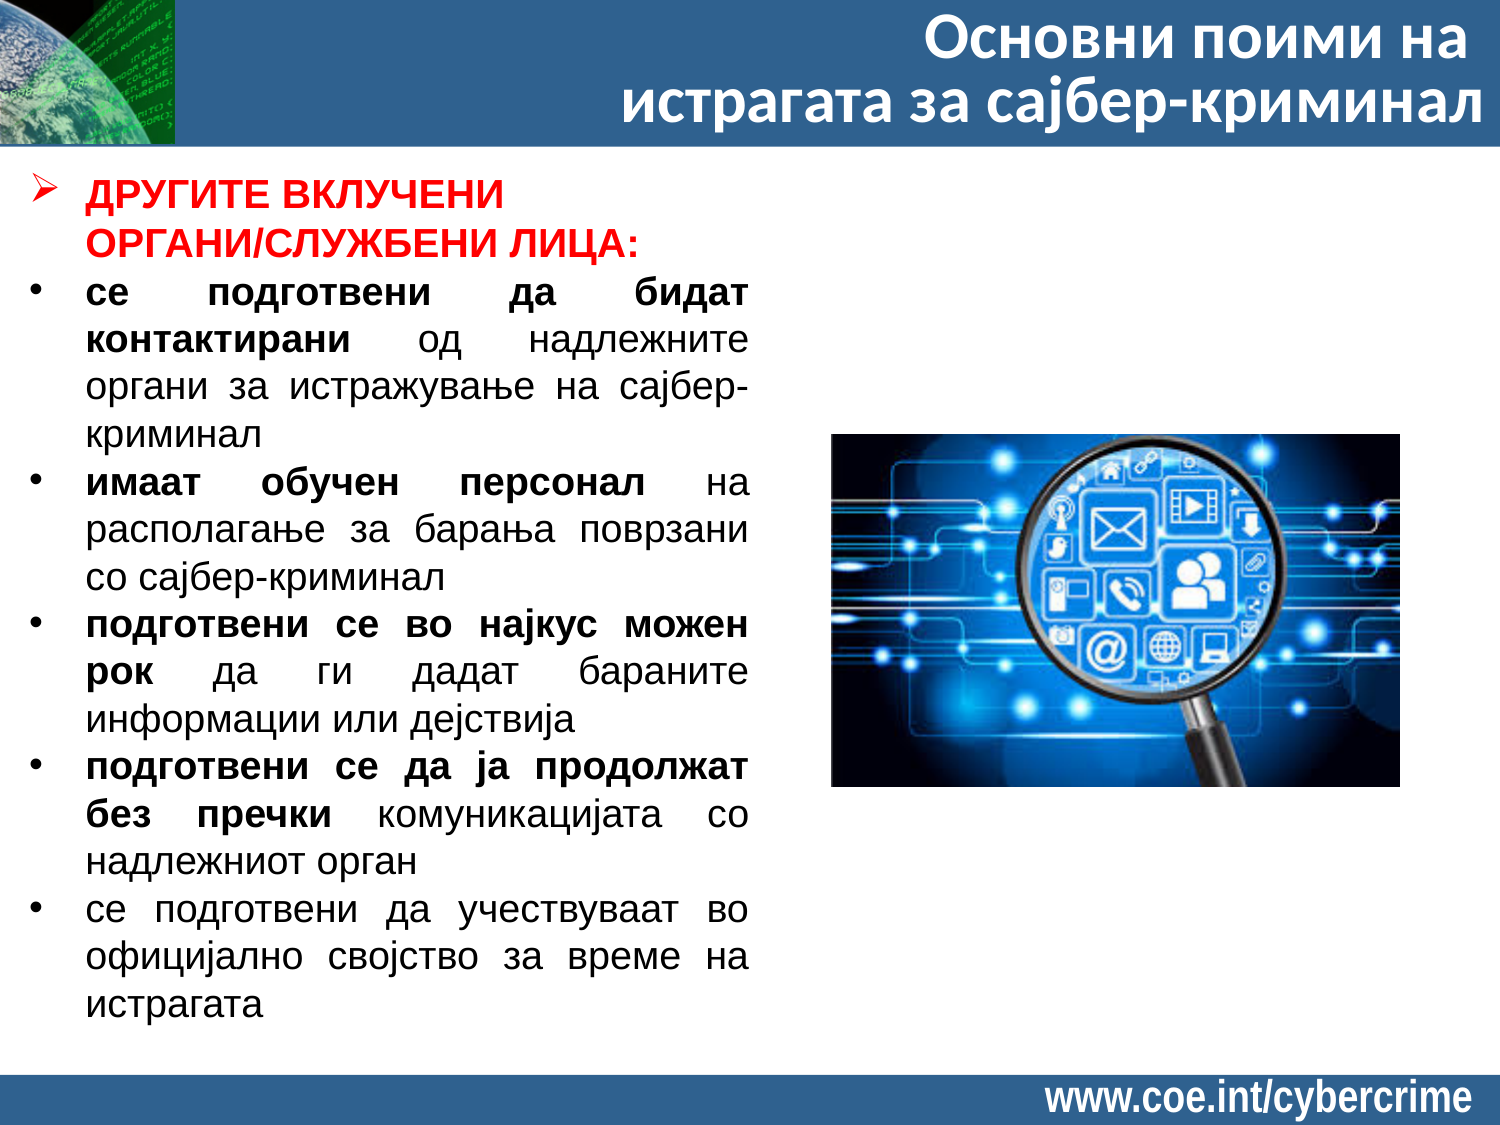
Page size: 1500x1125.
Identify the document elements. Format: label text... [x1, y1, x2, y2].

text_box Основни поими на истрагата за сајбер-криминал [177, 0, 1500, 149]
text_box [0, 1073, 1030, 1125]
picture [0, 0, 175, 144]
text_box ДРУГИТЕ ВКЛУЧЕНИ ОРГАНИ/СЛУЖБЕНИ ЛИЦА: се подготвени да бидат контактирани од надлежните органи за истражување на сајбер-криминал имаат обучен персонал на располагање за барања поврзани со сајбер-криминал подготвени се во најкус можен рок да ги дадат бараните информации или дејствија подготвени се да ја продолжат без пречки комуникацијата со надлежниот орган се подготвени да учествуваат во официјално својство за време на истрагата [14, 160, 765, 1033]
text_box www.coe.int/cybercrime [1030, 1059, 1500, 1125]
picture [831, 434, 1400, 787]
